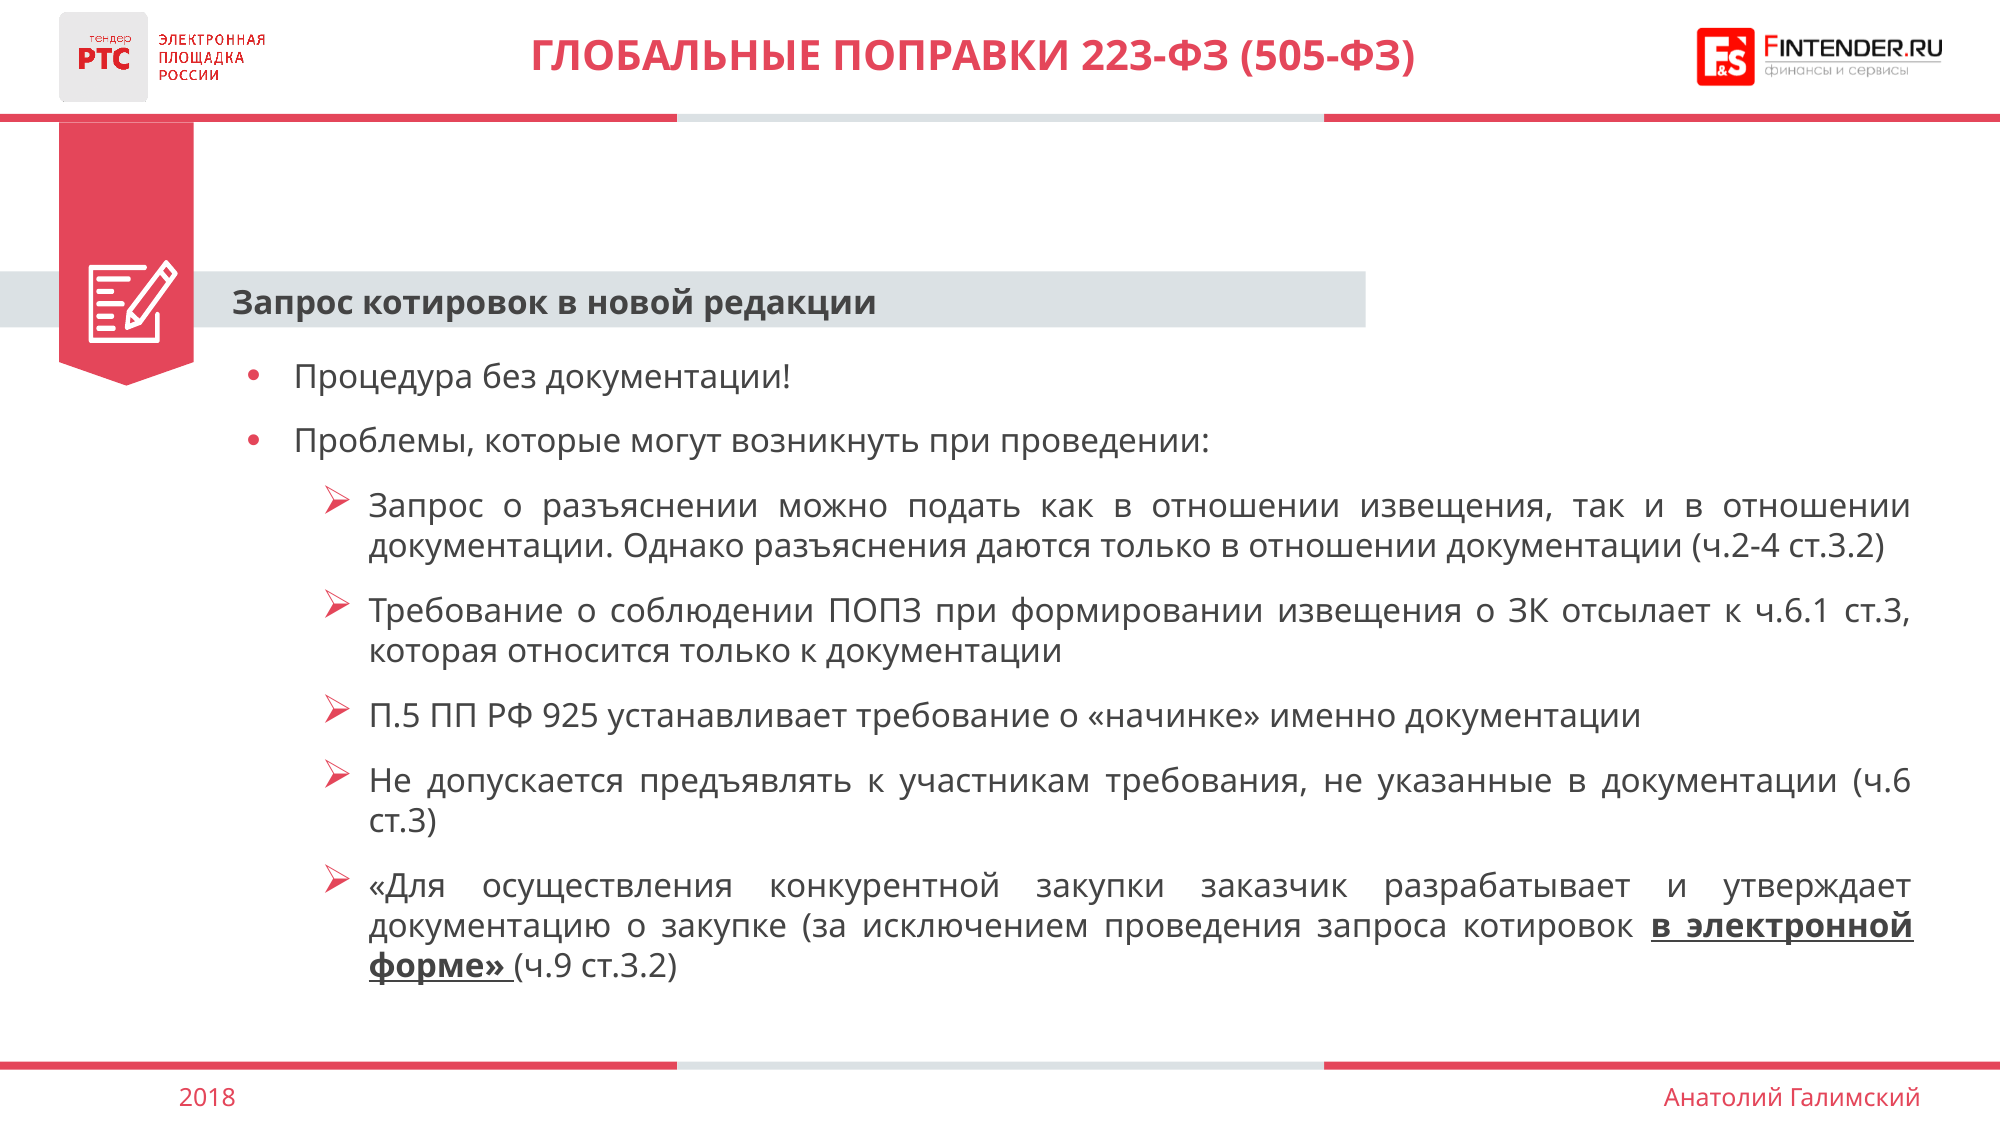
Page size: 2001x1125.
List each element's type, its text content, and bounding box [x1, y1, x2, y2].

title ГЛОБАЛЬНЫЕ ПОПРАВКИ 223-фз (505-фз) [294, 0, 1652, 114]
text_box [124, 260, 178, 330]
text_box [58, 121, 195, 387]
picture [1696, 18, 1942, 95]
text_box [88, 264, 160, 343]
picture [59, 12, 265, 102]
text_box [195, 270, 1367, 328]
text_box Анатолий Галимский [1584, 1073, 2000, 1119]
text_box [0, 270, 58, 328]
text_box Запрос котировок в новой редакции [231, 281, 1413, 322]
text_box 2018 [0, 1073, 415, 1119]
text_box Процедура без документации! Проблемы, которые могут возникнуть при проведении: Запрос о разъяснении можно подать как в отношении извещения, так и в отношении документации. Однако разъяснения даются только в отношении документации (ч.2-4 ст.3.2) Требование о соблюдении ПОПЗ при формировании извещения о ЗК отсылает к ч.6.1 ст.3, которая относится только к документации П.5 ПП РФ 925 устанавливает требование о «начинке» именно документации Не допускается предъявлять к участникам требования, не указанные в документации (ч.6 ст.3) «Для осуществления конкурентной закупки заказчик разрабатывает и утверждает документацию о закупке (за исключением проведения запроса котировок в электронной форме» (ч.9 ст.3.2) [231, 347, 1929, 1056]
